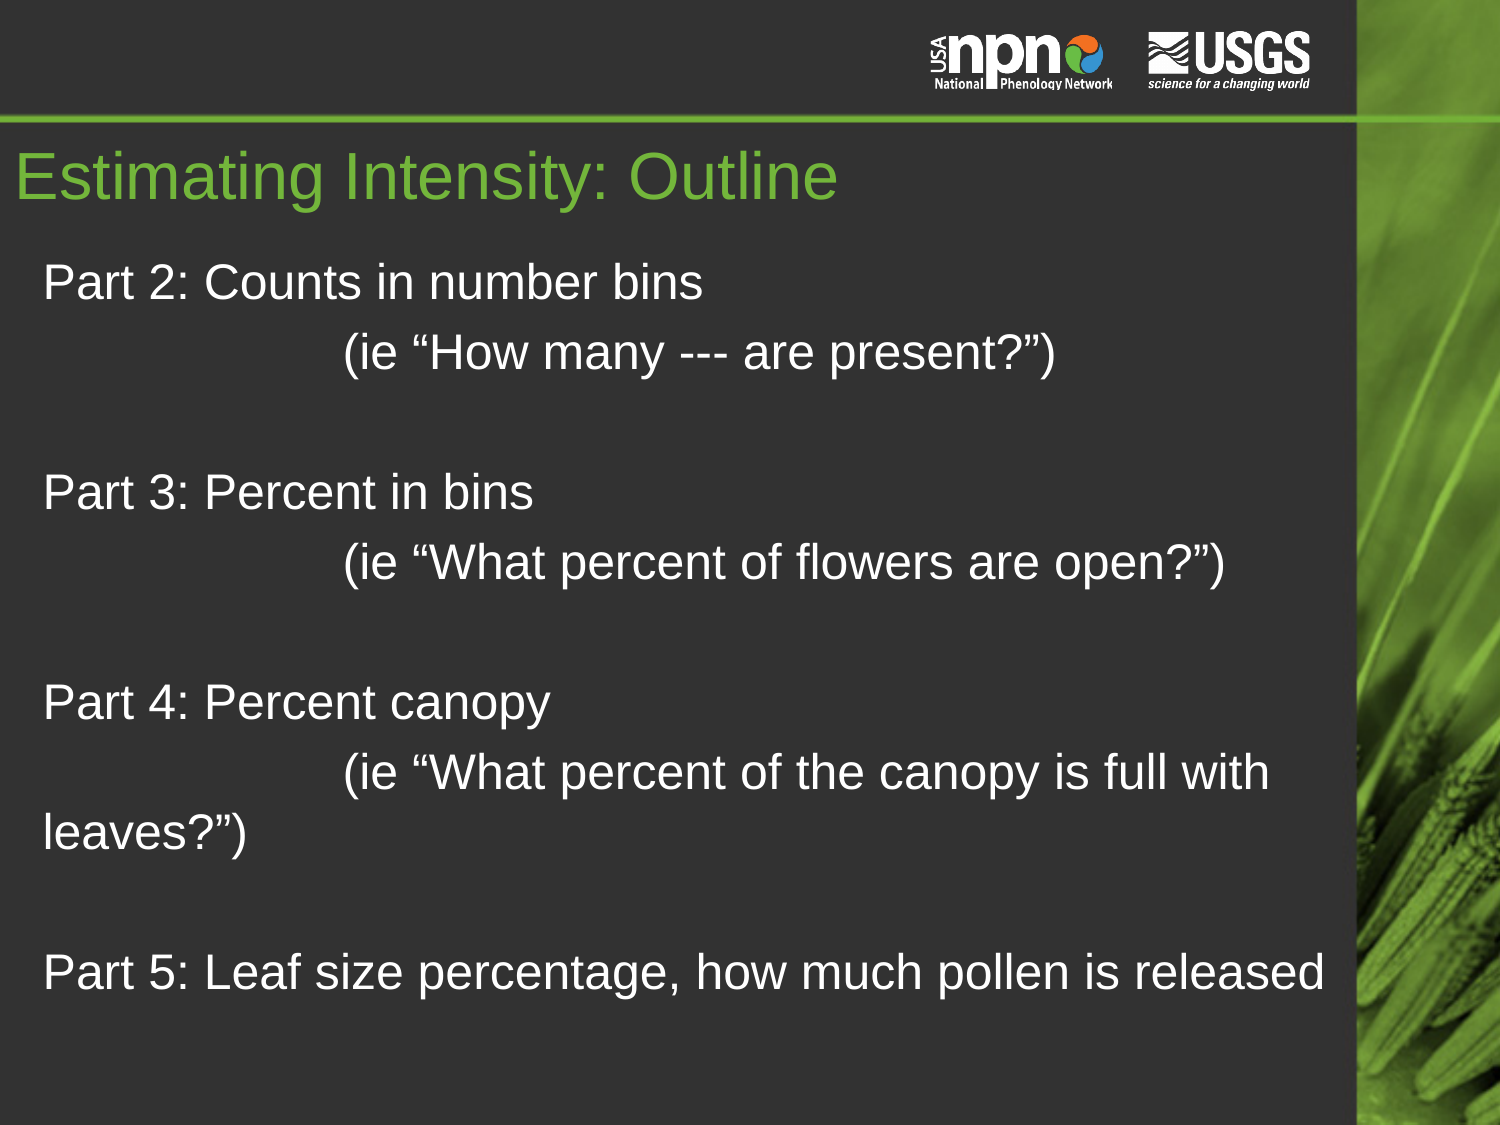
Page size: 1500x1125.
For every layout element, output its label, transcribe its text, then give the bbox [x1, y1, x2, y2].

text_box Estimating Intensity: Outline [0, 104, 1319, 242]
list Part 2: Counts in number bins (ie “How many --- are present?”) Part 3: Percent in bins (ie “What percent of flowers are open?”) Part 4: Percent canopy (ie “What percent of the canopy is full with leaves?”) Part 5: Leaf size percentage, how much pollen is released [27, 241, 1366, 864]
picture [0, 0, 1500, 1125]
